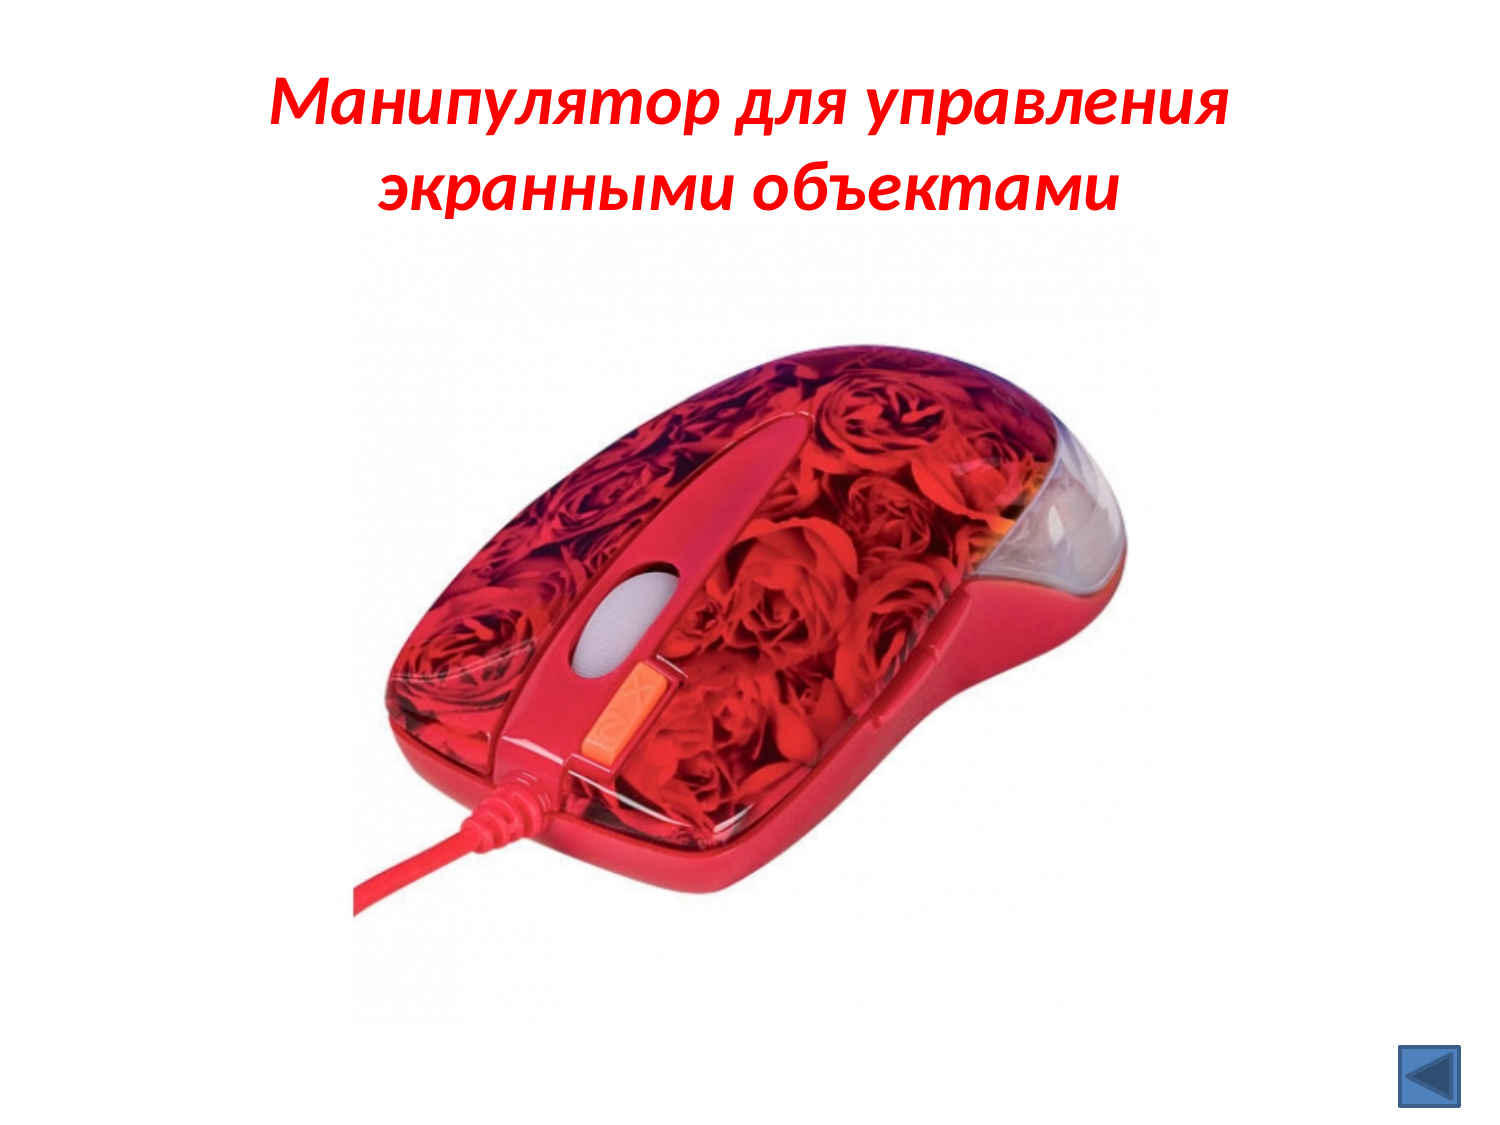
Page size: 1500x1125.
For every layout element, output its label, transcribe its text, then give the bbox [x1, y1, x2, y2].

title Манипулятор для управления экранными объектами [75, 45, 1425, 233]
text_box [1398, 1045, 1461, 1108]
picture [229, 219, 1284, 1027]
